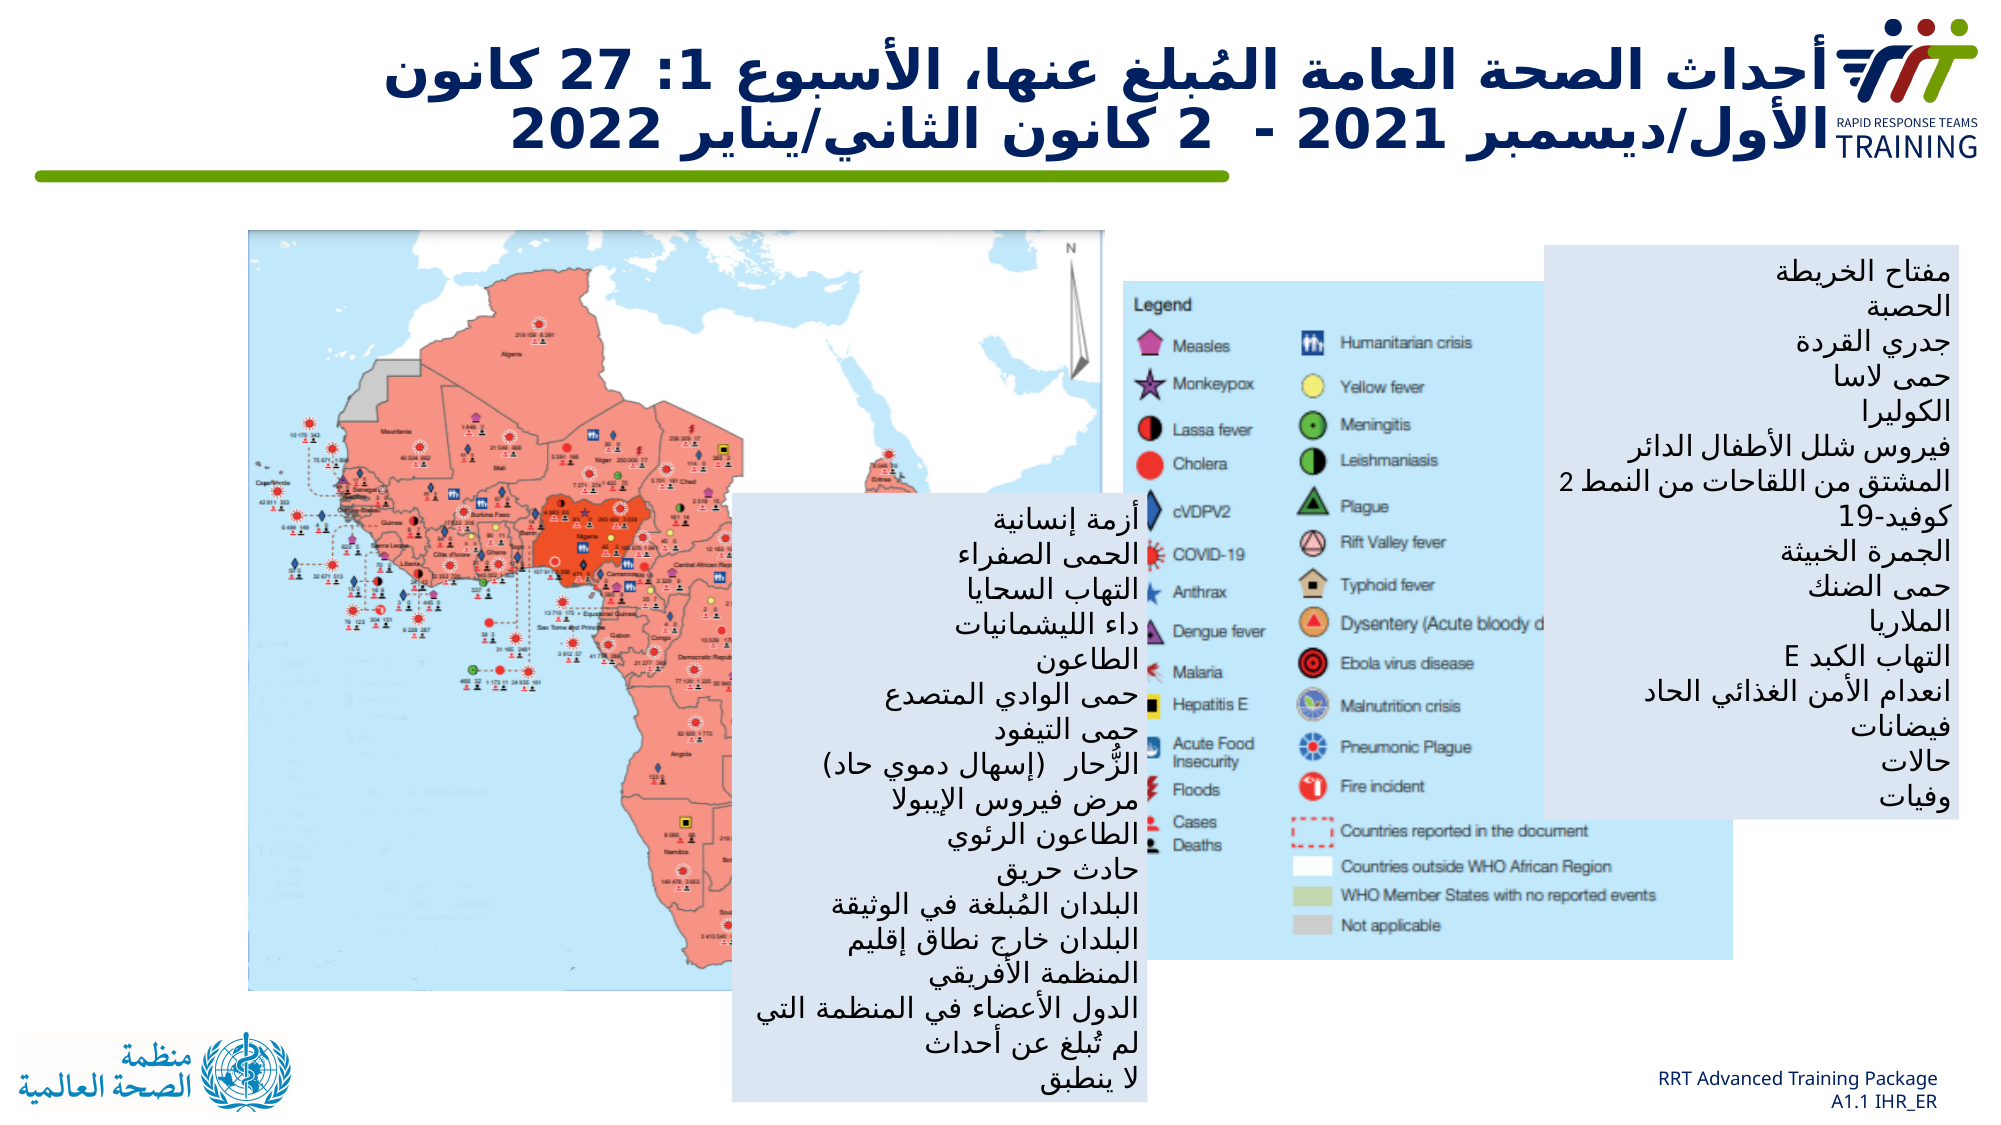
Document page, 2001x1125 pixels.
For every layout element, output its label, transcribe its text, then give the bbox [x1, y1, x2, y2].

text_box أزمة إنسانية الحمى الصفراء التهاب السحايا داء الليشمانيات الطاعون حمى الوادي المتصدع حمى التيفود الزُّحار (إسهال دموي حاد) مرض فيروس الإيبولا الطاعون الرئوي حادث حريق البلدان المُبلغة في الوثيقة البلدان خارج نطاق إقليم المنظمة الأفريقي الدول الأعضاء في المنظمة التي لم تُبلغ عن أحداث لا ينطبق [731, 492, 1148, 1103]
picture [1835, 19, 1978, 167]
picture [248, 1047, 254, 1056]
picture [1122, 281, 1733, 960]
picture [19, 1032, 291, 1112]
text_box [34, 170, 1230, 183]
title أحداث الصحة العامة المُبلغ عنها، الأسبوع 1: 27 كانون الأول/ديسمبر 2021 - 2 كانون الثاني/يناير 2022 [40, 27, 1839, 175]
picture [247, 230, 1105, 991]
text_box مفتاح الخريطة الحصبة جدري القردة حمى لاسا الكوليرا فيروس شلل الأطفال الدائر المشتق من اللقاحات من النمط 2 كوفيد-19 الجمرة الخبيثة حمى الضنك الملاريا التهاب الكبد E انعدام الأمن الغذائي الحاد فيضانات حالات وفيات [1543, 245, 1960, 820]
